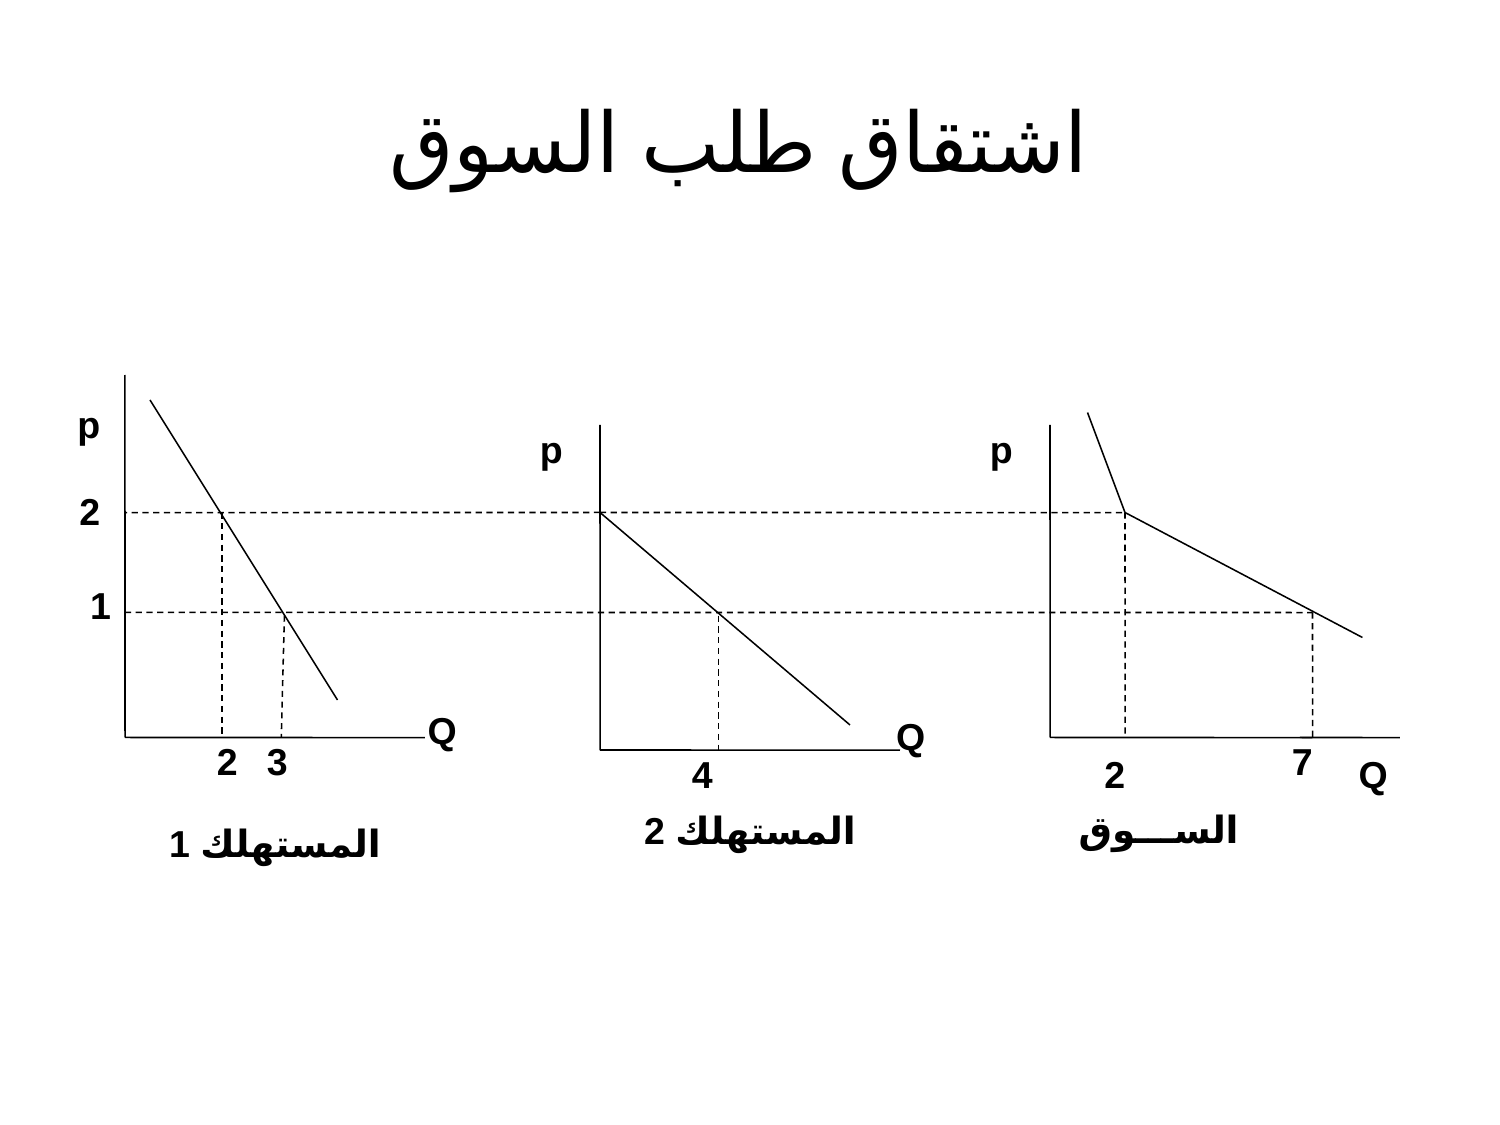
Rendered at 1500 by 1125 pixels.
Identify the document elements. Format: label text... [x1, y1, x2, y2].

text_box p [62, 393, 115, 454]
text_box Q [880, 705, 940, 766]
title اشتقاق طلب السوق [75, 45, 1425, 233]
text_box 2 [64, 480, 115, 541]
text_box 2 [1089, 743, 1140, 804]
text_box 4 [676, 743, 728, 804]
text_box المستهلك 2 [629, 799, 871, 860]
text_box Q [412, 699, 472, 760]
text_box المستهلك 1 [154, 812, 396, 873]
text_box الســـوق [1063, 798, 1254, 859]
text_box 1 [75, 574, 126, 635]
text_box Q [1343, 743, 1403, 804]
text_box 2 [201, 730, 251, 791]
text_box 3 [251, 730, 303, 791]
text_box 7 [1276, 730, 1328, 791]
text_box p [524, 418, 578, 479]
text_box p [974, 418, 1028, 479]
